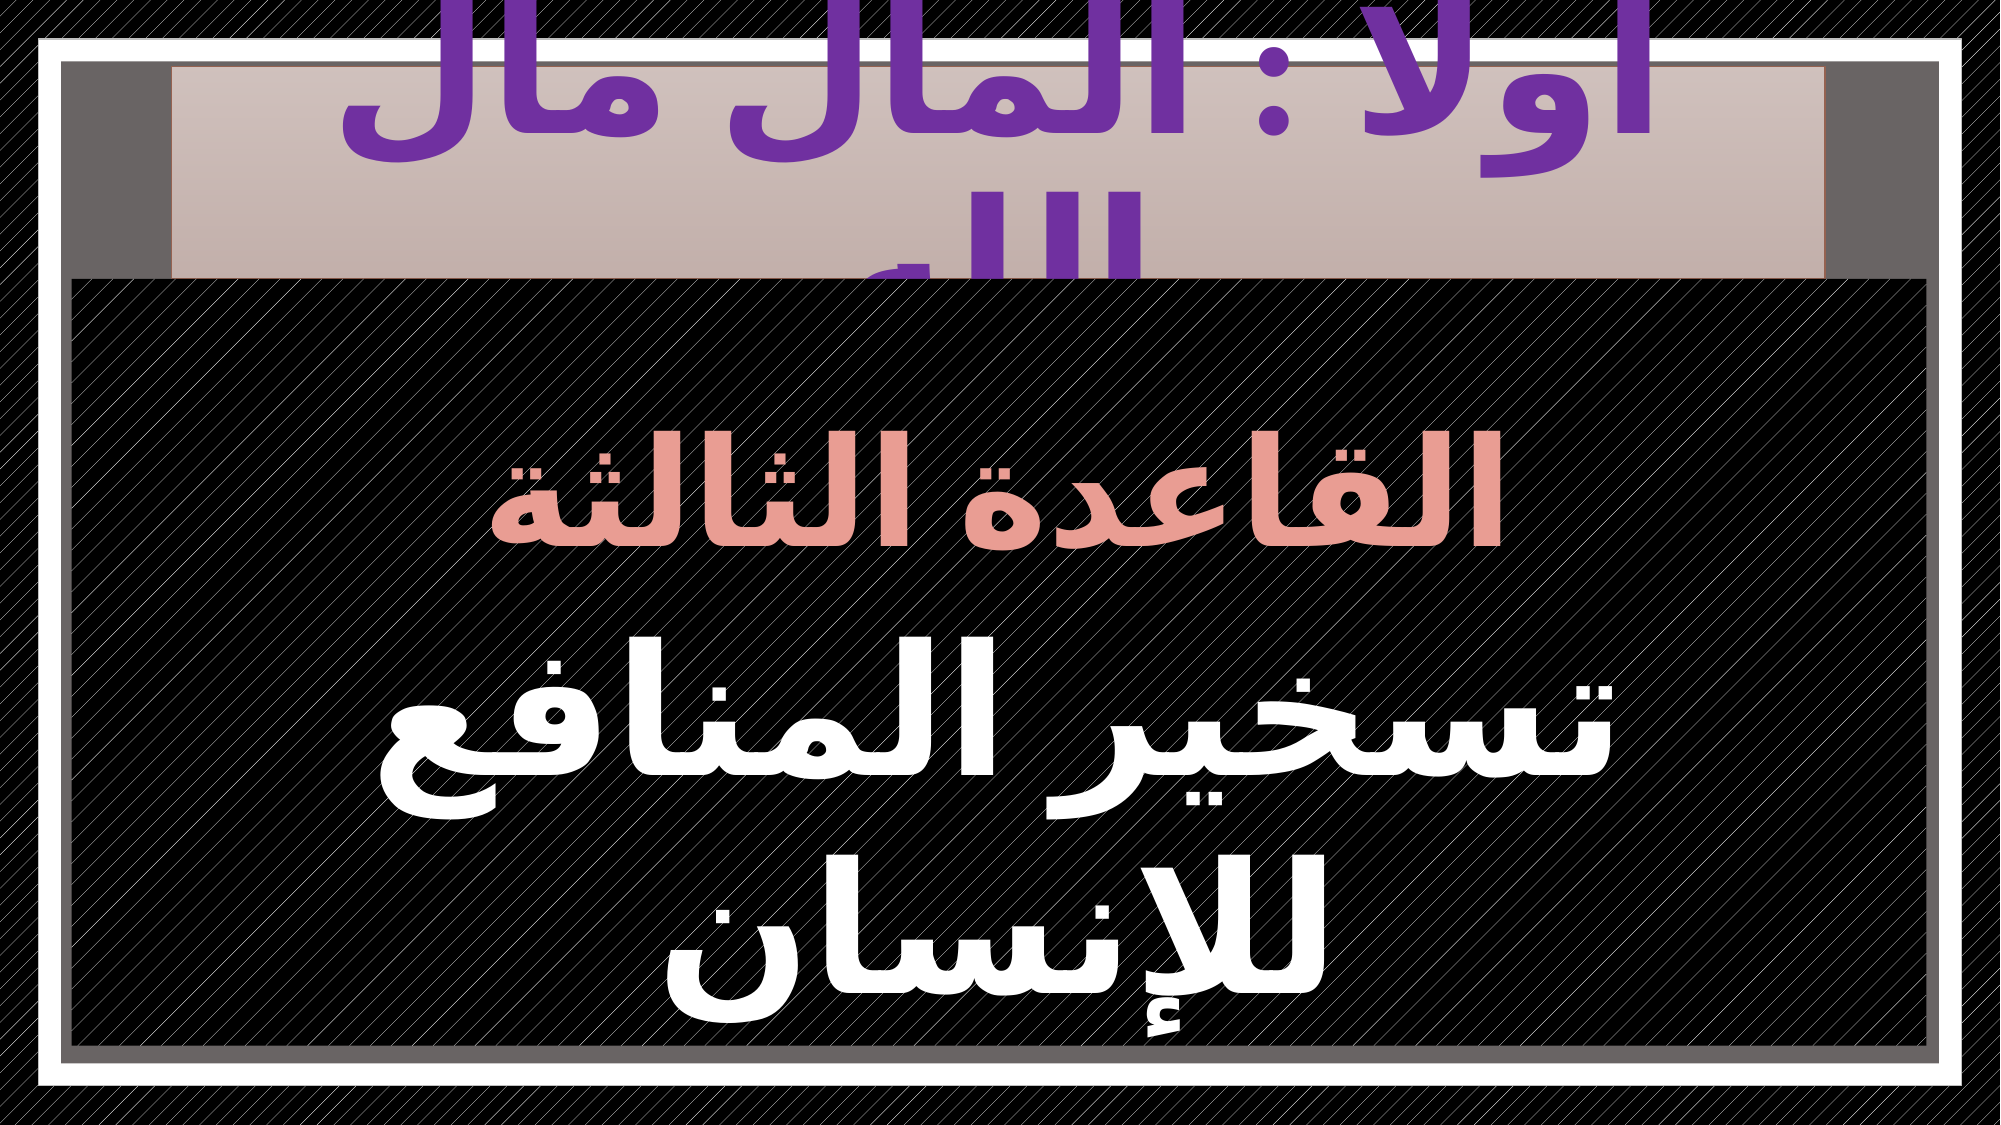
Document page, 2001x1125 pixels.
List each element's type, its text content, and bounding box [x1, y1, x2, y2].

list القاعدة الثالثة تسخير المنافع للإنسان [71, 278, 1927, 1046]
title أولاً : المال مال الله [171, 66, 1826, 278]
